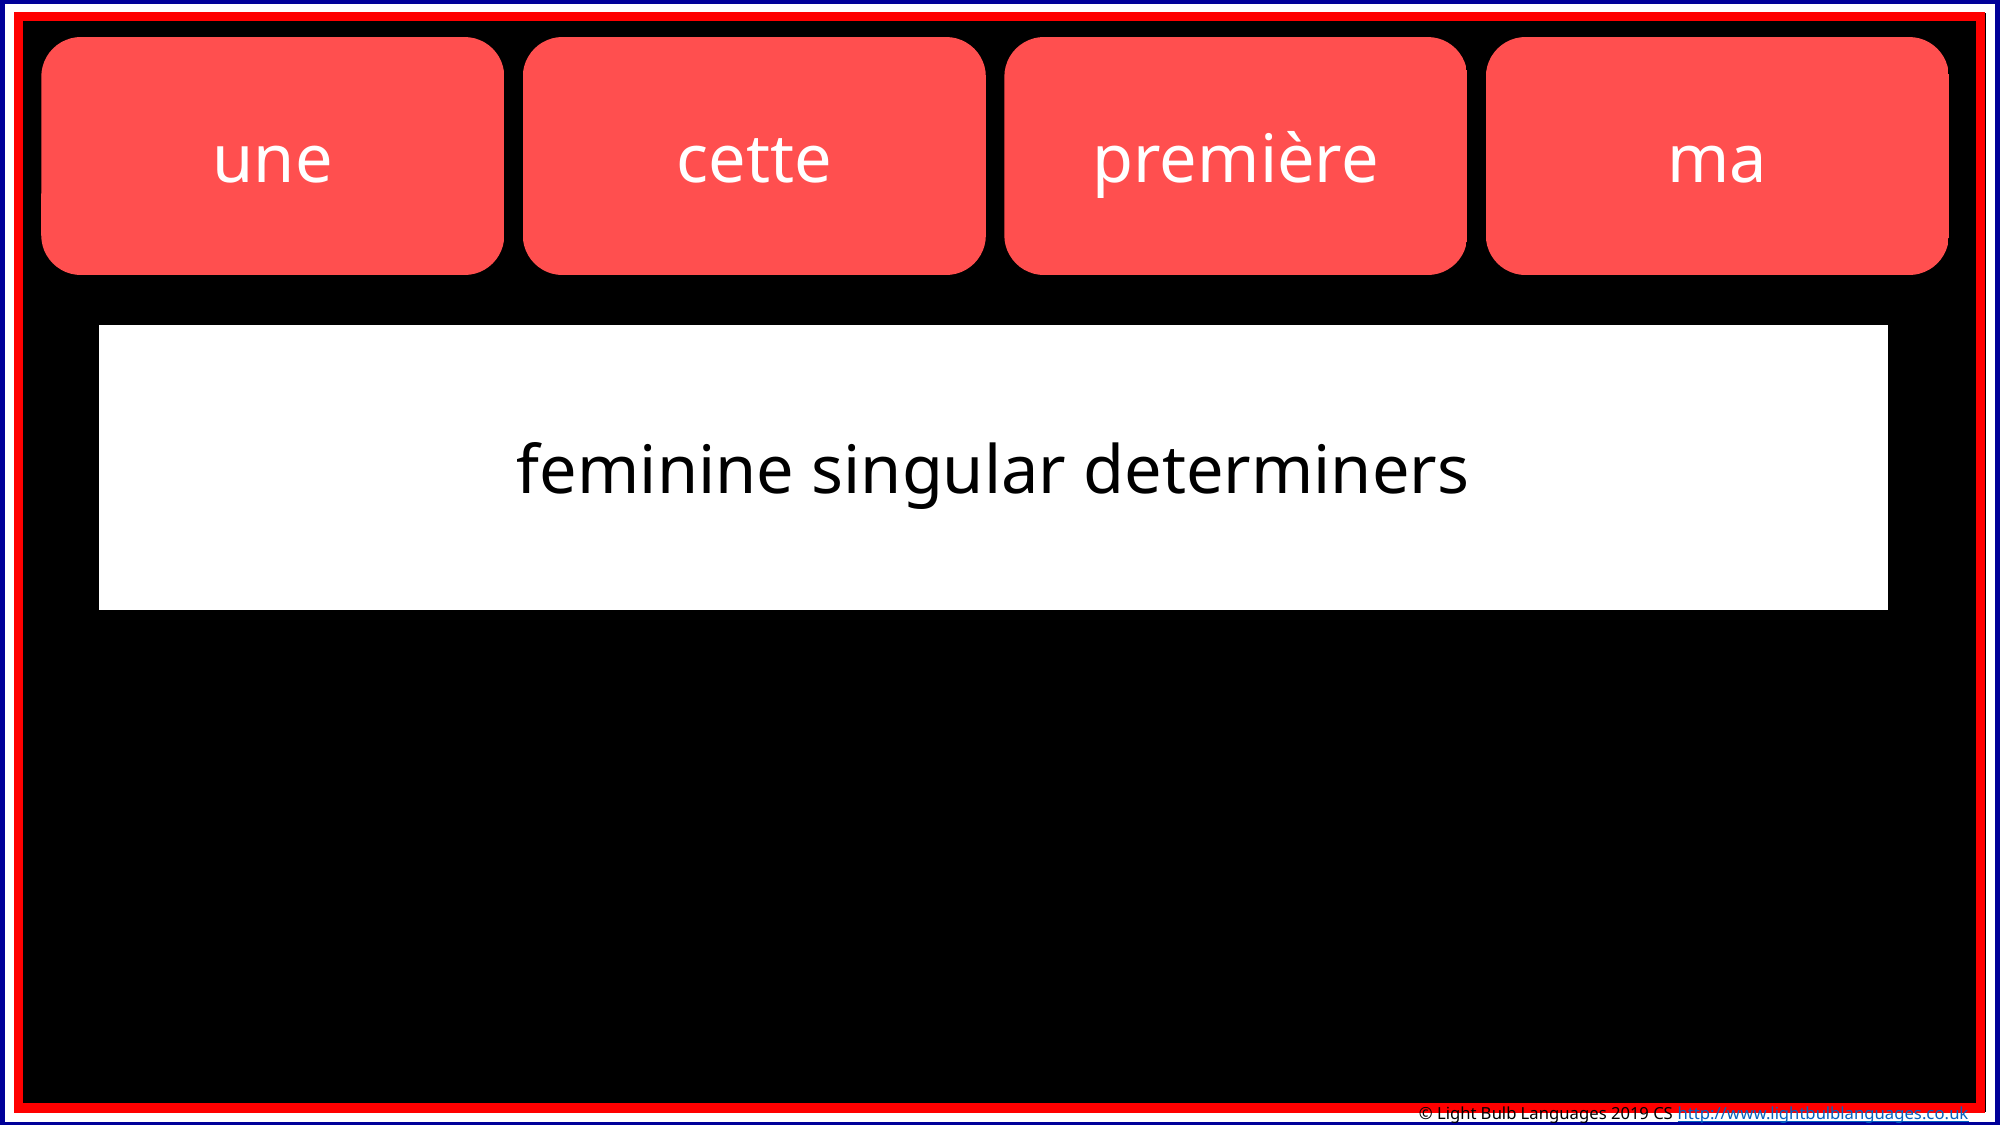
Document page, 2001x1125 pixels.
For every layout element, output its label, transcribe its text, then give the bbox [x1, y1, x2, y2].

text_box feminine singular determiners [99, 325, 1888, 610]
text_box [0, 0, 2000, 1125]
text_box © Light Bulb Languages 2019 CS http://www.lightbulblanguages.co.uk [1404, 1095, 2000, 1125]
text_box [9, 8, 1992, 1118]
text_box cette [521, 35, 987, 277]
text_box [17, 15, 1982, 1109]
text_box une [40, 35, 506, 277]
text_box première [1003, 35, 1469, 277]
text_box ma [1484, 35, 1950, 277]
